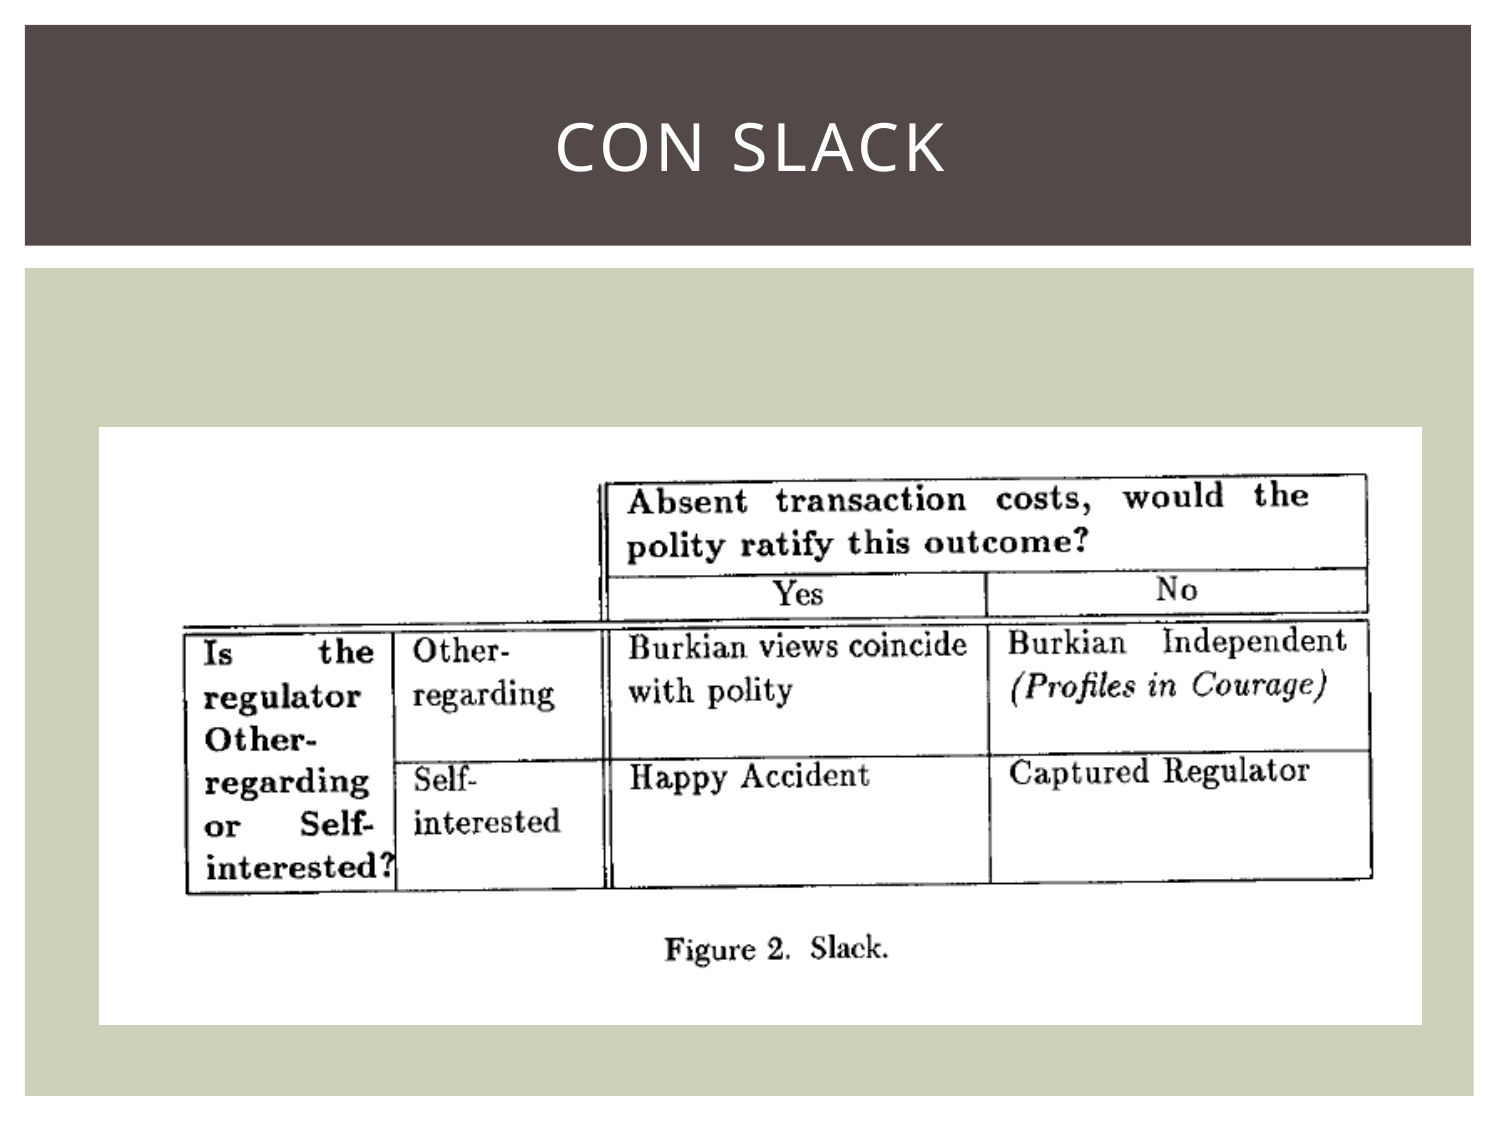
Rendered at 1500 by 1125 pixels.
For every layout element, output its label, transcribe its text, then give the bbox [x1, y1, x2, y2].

title Con Slack [62, 58, 1438, 232]
picture [99, 426, 1422, 1026]
